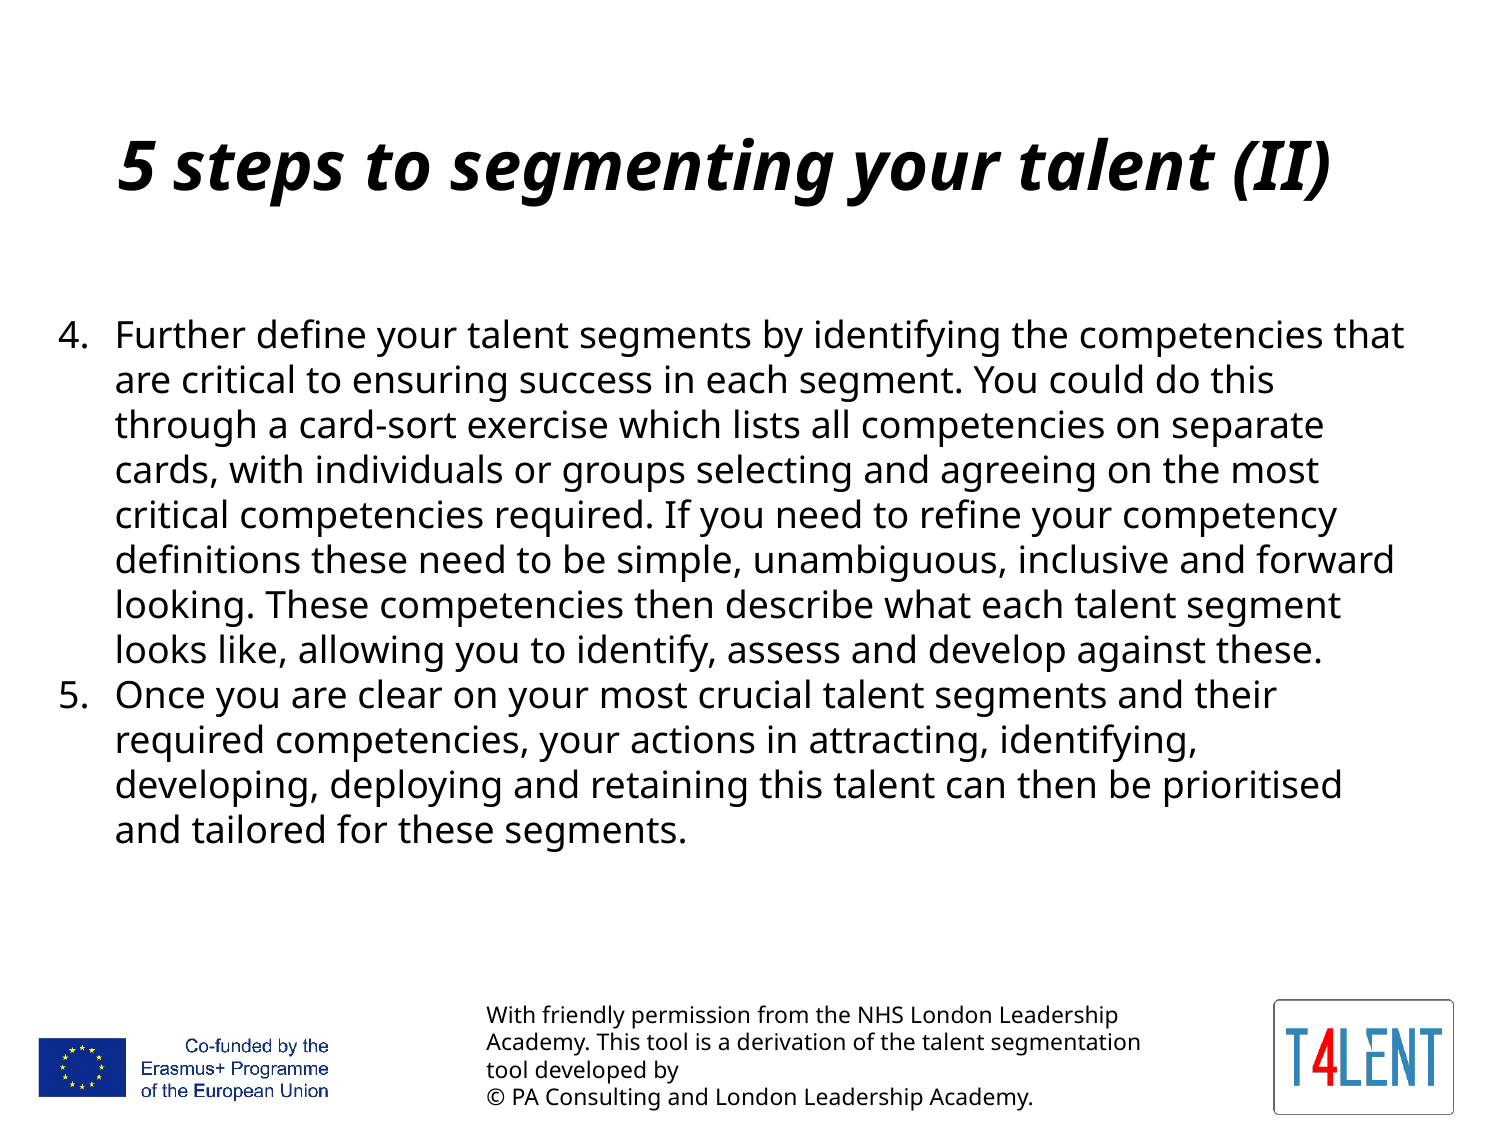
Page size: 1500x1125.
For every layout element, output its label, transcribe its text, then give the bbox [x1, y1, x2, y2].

text_box Further define your talent segments by identifying the competencies that are critical to ensuring success in each segment. You could do this through a card-sort exercise which lists all competencies on separate cards, with individuals or groups selecting and agreeing on the most critical competencies required. If you need to refine your competency definitions these need to be simple, unambiguous, inclusive and forward looking. These competencies then describe what each talent segment looks like, allowing you to identify, assess and develop against these. Once you are clear on your most crucial talent segments and their required competencies, your actions in attracting, identifying, developing, deploying and retaining this talent can then be prioritised and tailored for these segments. [43, 303, 1424, 859]
text_box With friendly permission from the NHS London Leadership Academy. This tool is a derivation of the talent segmentation tool developed by © PA Consulting and London Leadership Academy. [471, 965, 1179, 1118]
picture [1273, 999, 1454, 1115]
title 5 steps to segmenting your talent (II) [103, 59, 1397, 278]
picture [20, 1033, 343, 1103]
